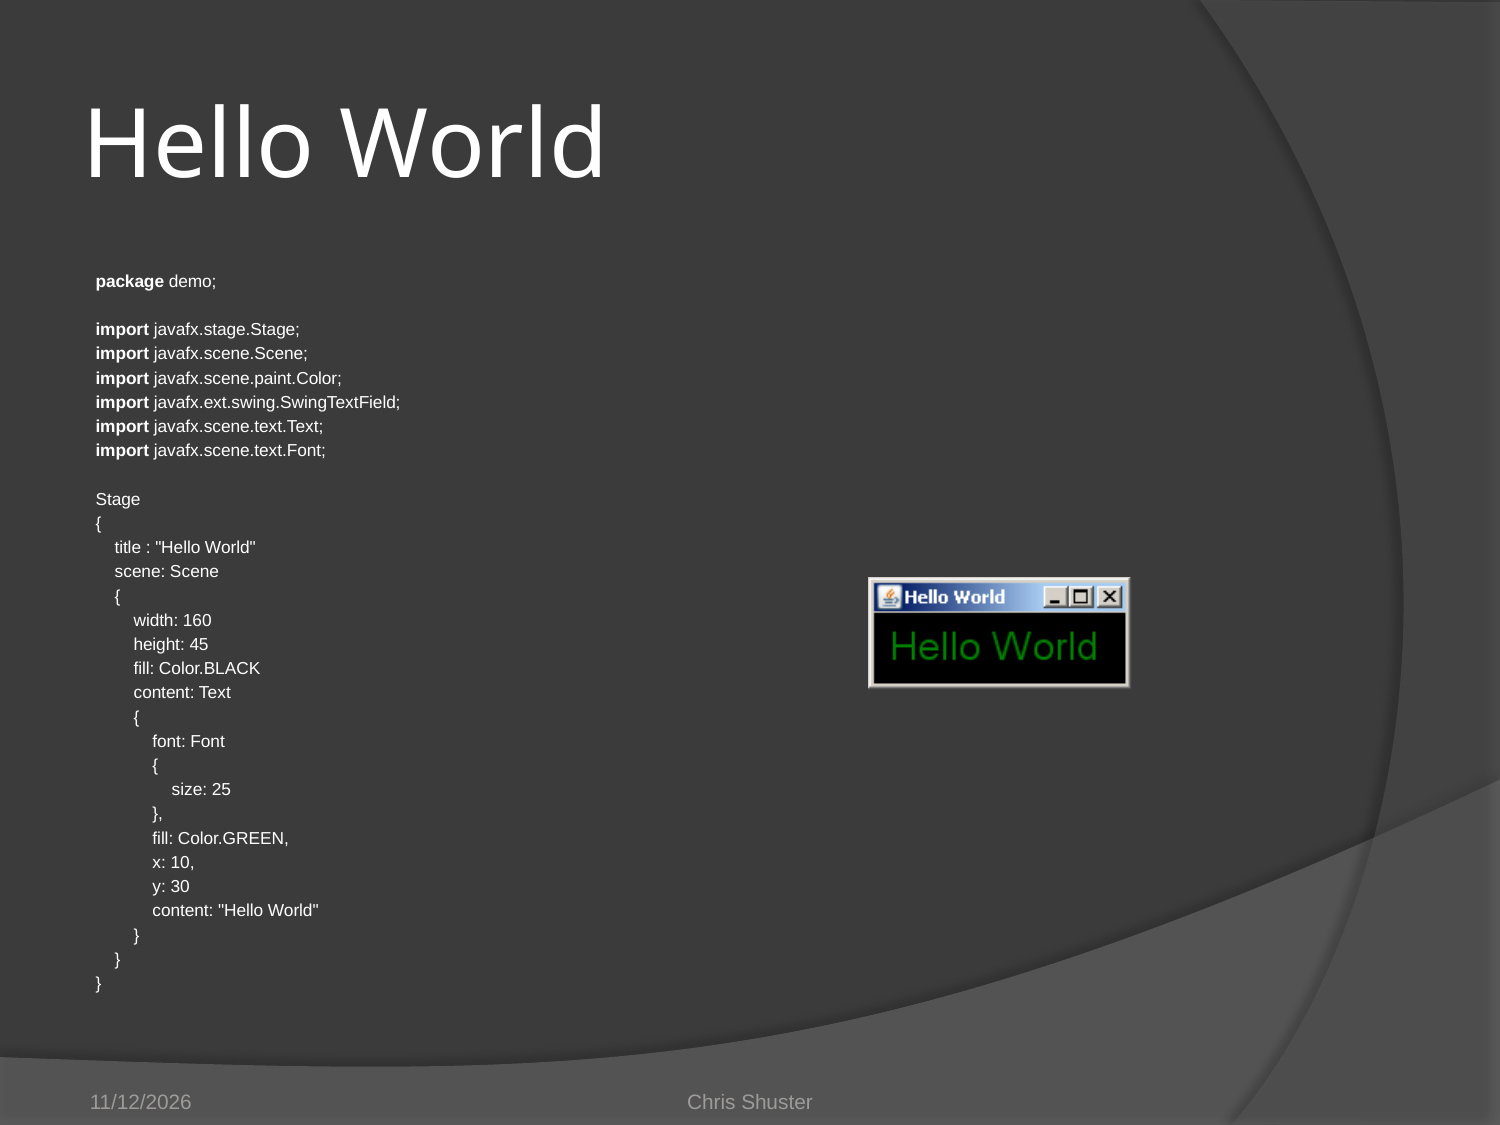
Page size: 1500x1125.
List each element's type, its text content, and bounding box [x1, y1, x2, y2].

title Hello World [75, 45, 1300, 233]
list package demo; import javafx.stage.Stage; import javafx.scene.Scene; import javafx.scene.paint.Color; import javafx.ext.swing.SwingTextField; import javafx.scene.text.Text; import javafx.scene.text.Font; Stage { title : "Hello World" scene: Scene { width: 160 height: 45 fill: Color.BLACK content: Text { font: Font { size: 25 }, fill: Color.GREEN, x: 10, y: 30 content: "Hello World" } } } [75, 262, 675, 1005]
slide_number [75, 1053, 425, 1114]
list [868, 577, 1132, 691]
footer Chris Shuster [512, 1053, 988, 1114]
